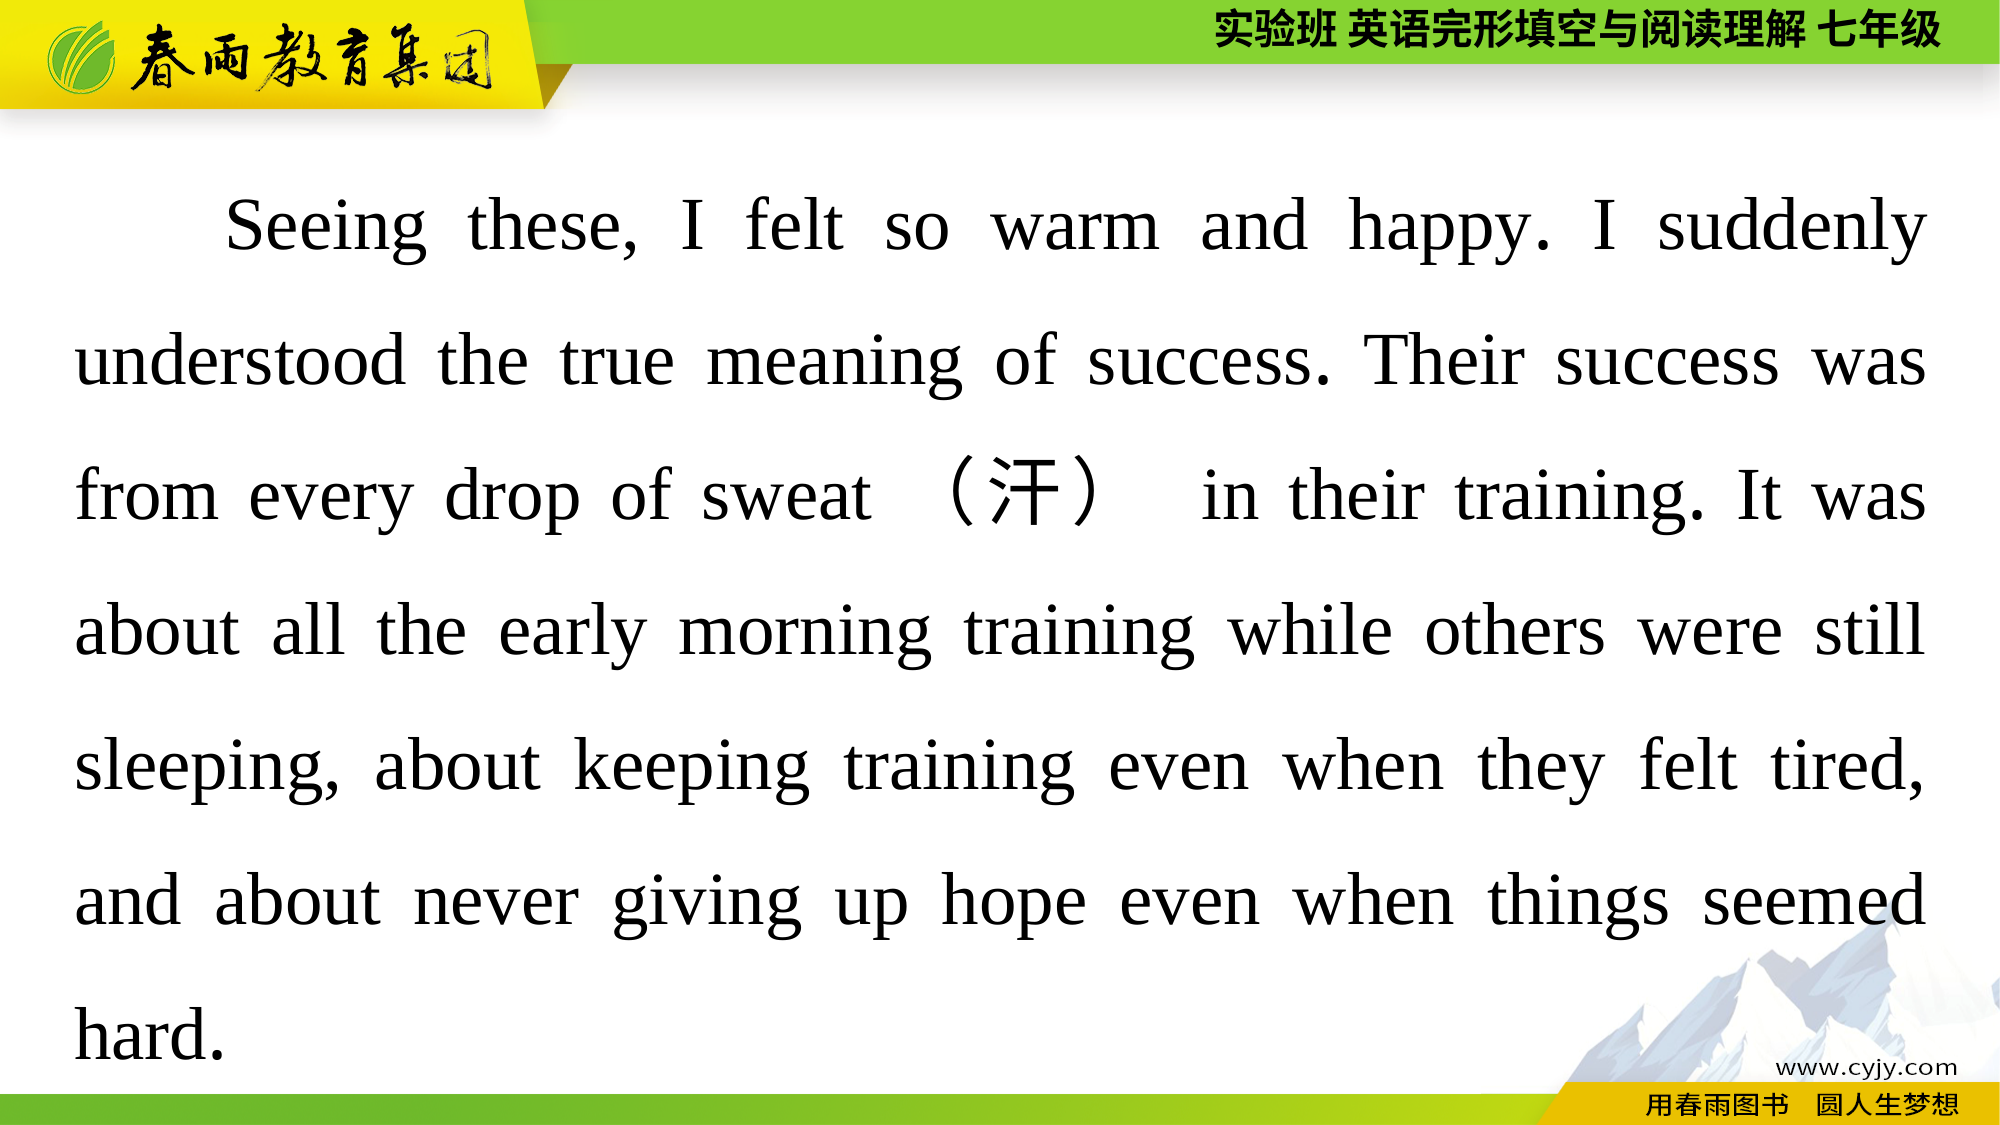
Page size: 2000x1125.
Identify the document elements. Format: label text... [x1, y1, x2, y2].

picture [0, 0, 2000, 1125]
list Seeing these, I felt so warm and happy. I suddenly understood the true meaning of success. Their success was from every drop of sweat（汗） in their training. It was about all the early morning training while others were still sleeping, about keeping training even when they felt tired, and about never giving up hope even when things seemed hard. [59, 122, 1944, 1075]
